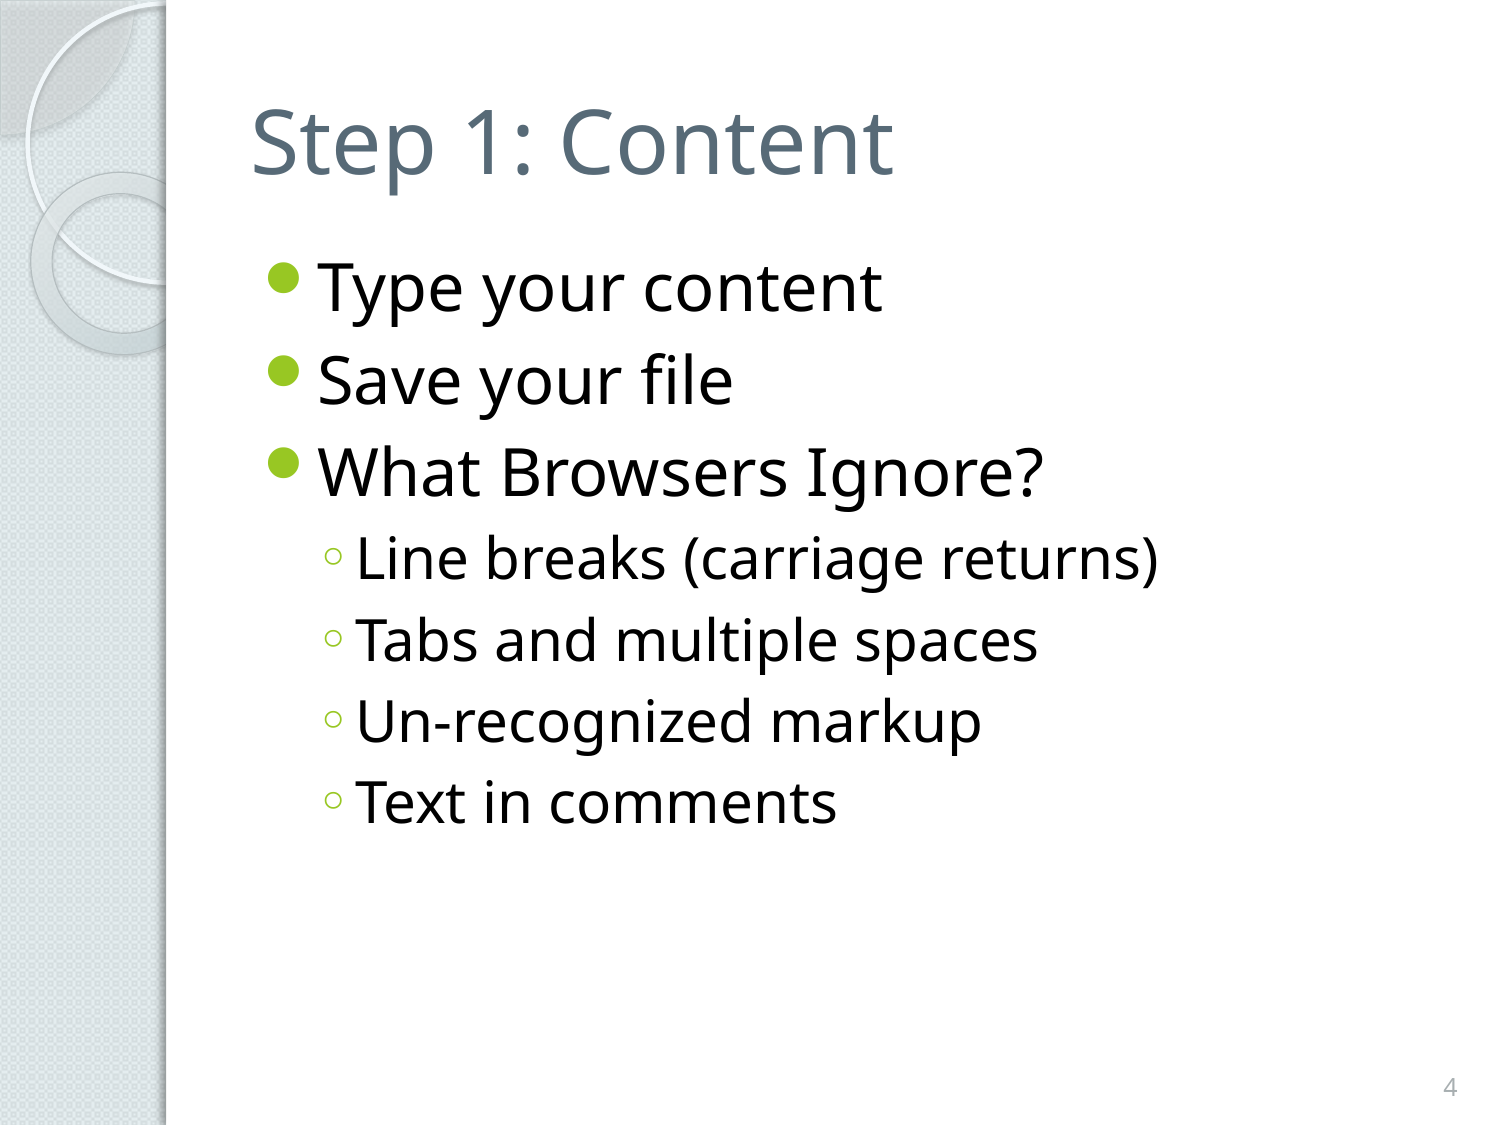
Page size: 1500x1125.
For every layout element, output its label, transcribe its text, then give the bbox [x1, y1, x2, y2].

title Step 1: Content [235, 45, 1466, 233]
list Type your content Save your file What Browsers Ignore? Line breaks (carriage returns) Tabs and multiple spaces Un-recognized markup Text in comments [235, 237, 1466, 1025]
slide_number 4 [1413, 1034, 1488, 1113]
